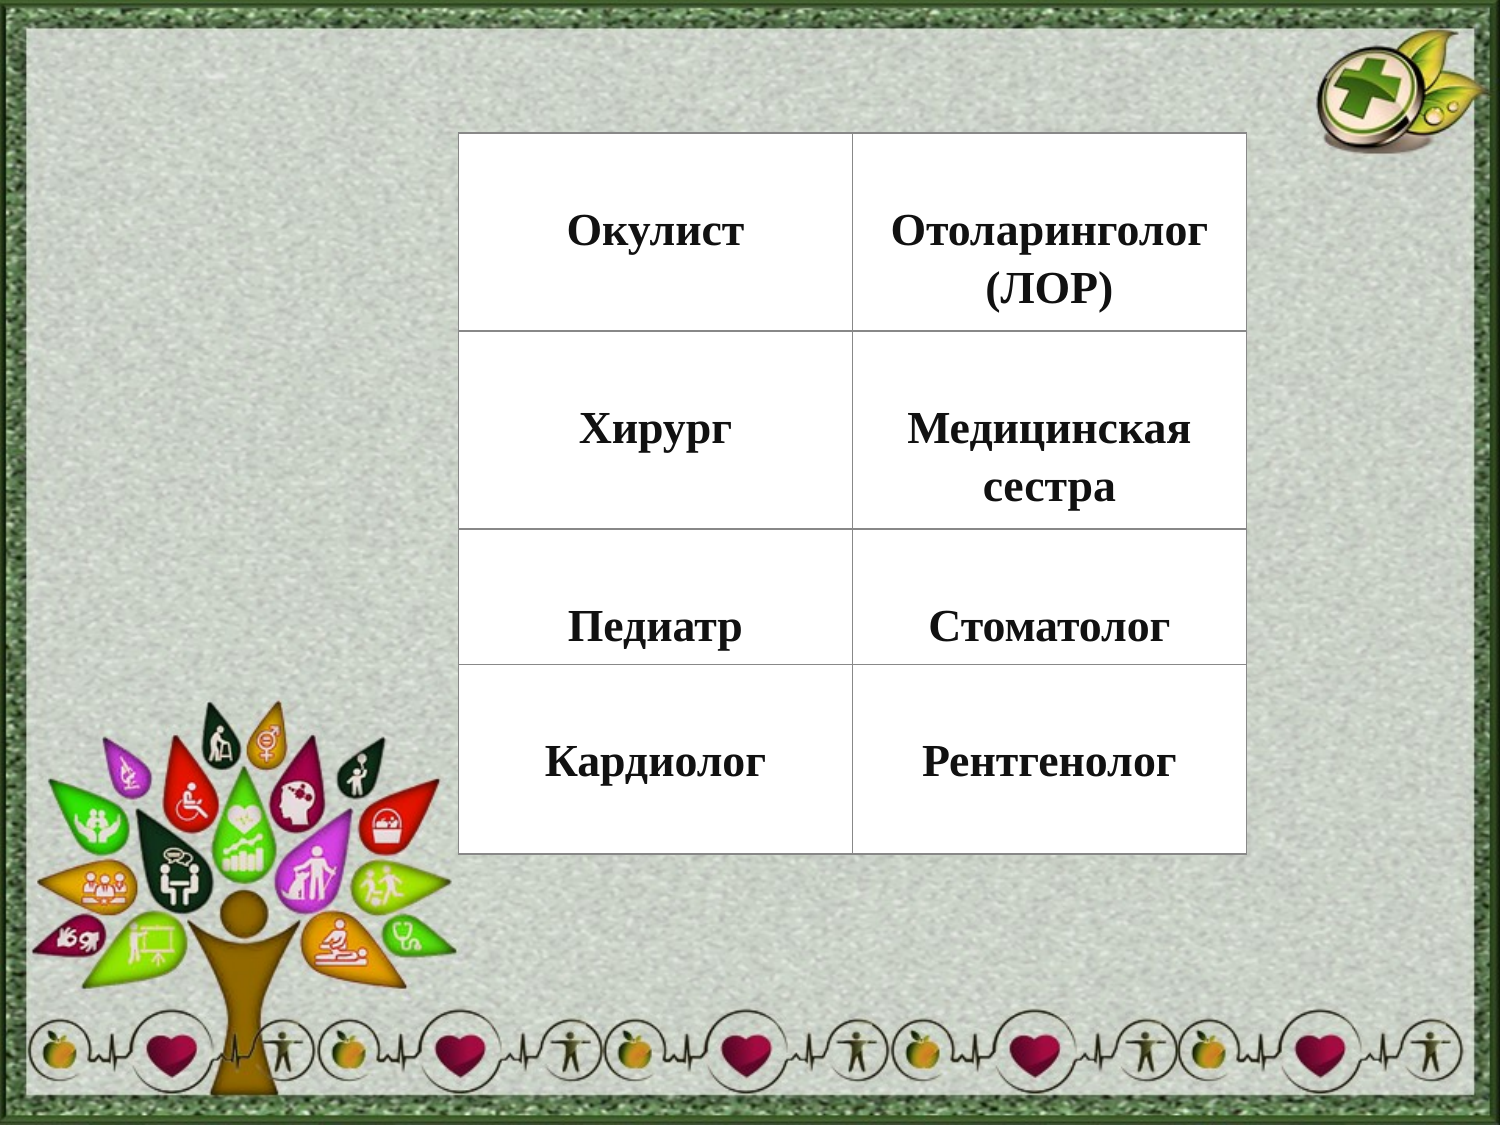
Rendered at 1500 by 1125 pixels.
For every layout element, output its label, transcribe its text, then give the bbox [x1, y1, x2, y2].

table_cell Медицинская сестра [853, 332, 1246, 528]
table_header Окулист [459, 134, 852, 330]
table_cell Педиатр [459, 530, 852, 664]
table_header Отоларинголог (ЛОР) [853, 134, 1246, 330]
table_cell Рентгенолог [853, 665, 1246, 853]
table_cell Стоматолог [853, 530, 1246, 664]
table_cell Кардиолог [459, 665, 852, 853]
picture [0, 0, 1500, 1125]
table_cell Хирург [459, 332, 852, 528]
